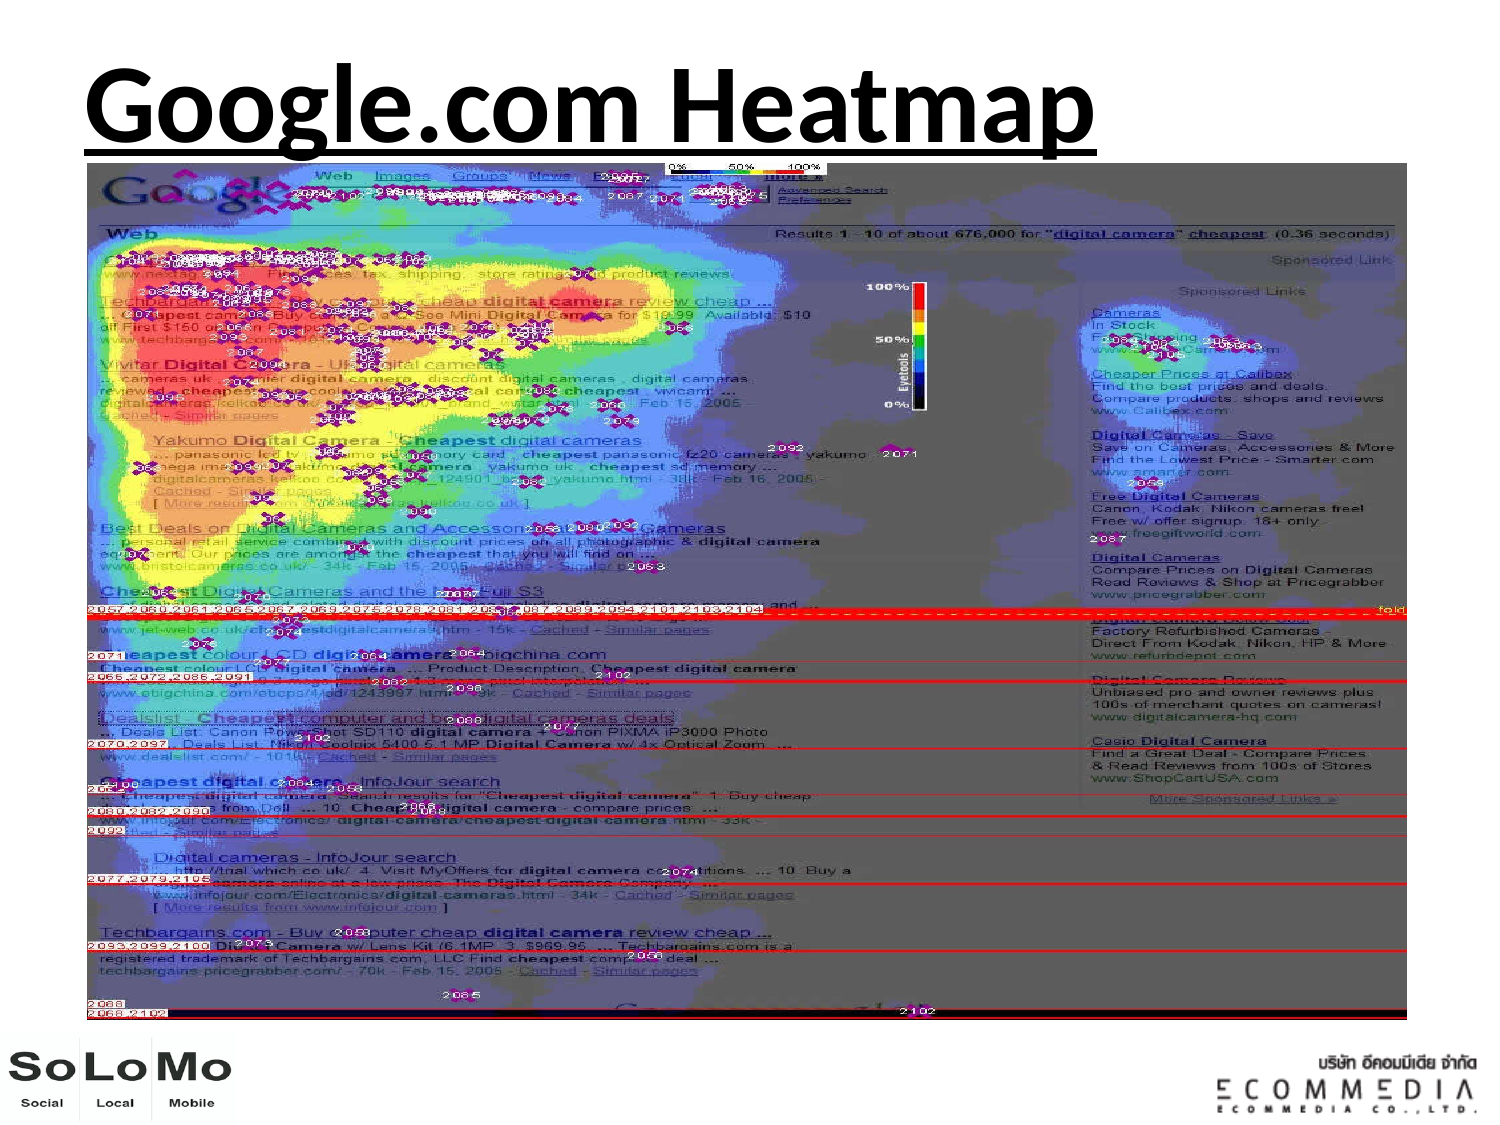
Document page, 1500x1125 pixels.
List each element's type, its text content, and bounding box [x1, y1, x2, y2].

picture [86, 163, 1407, 1020]
picture [0, 1031, 237, 1125]
title Google.com Heatmap [0, 0, 1229, 218]
picture [1206, 1031, 1489, 1116]
